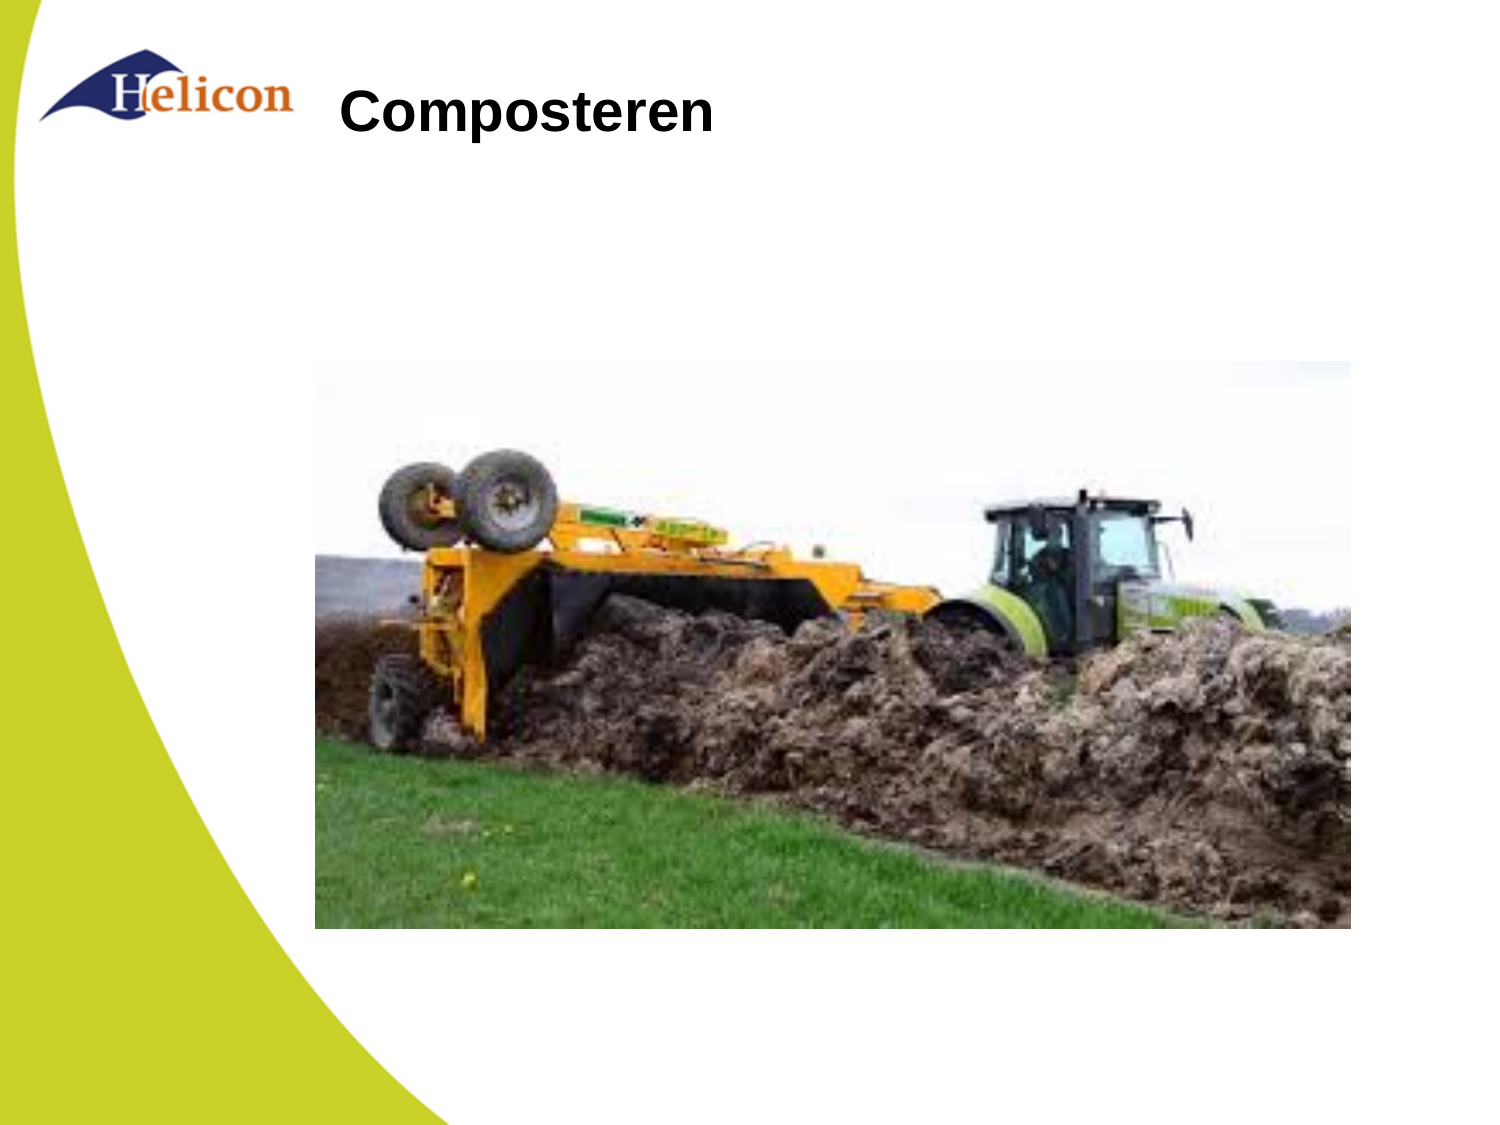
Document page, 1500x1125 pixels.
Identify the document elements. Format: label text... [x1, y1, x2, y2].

picture [0, 0, 1500, 1125]
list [314, 361, 1351, 929]
title Composteren [324, 54, 1415, 161]
